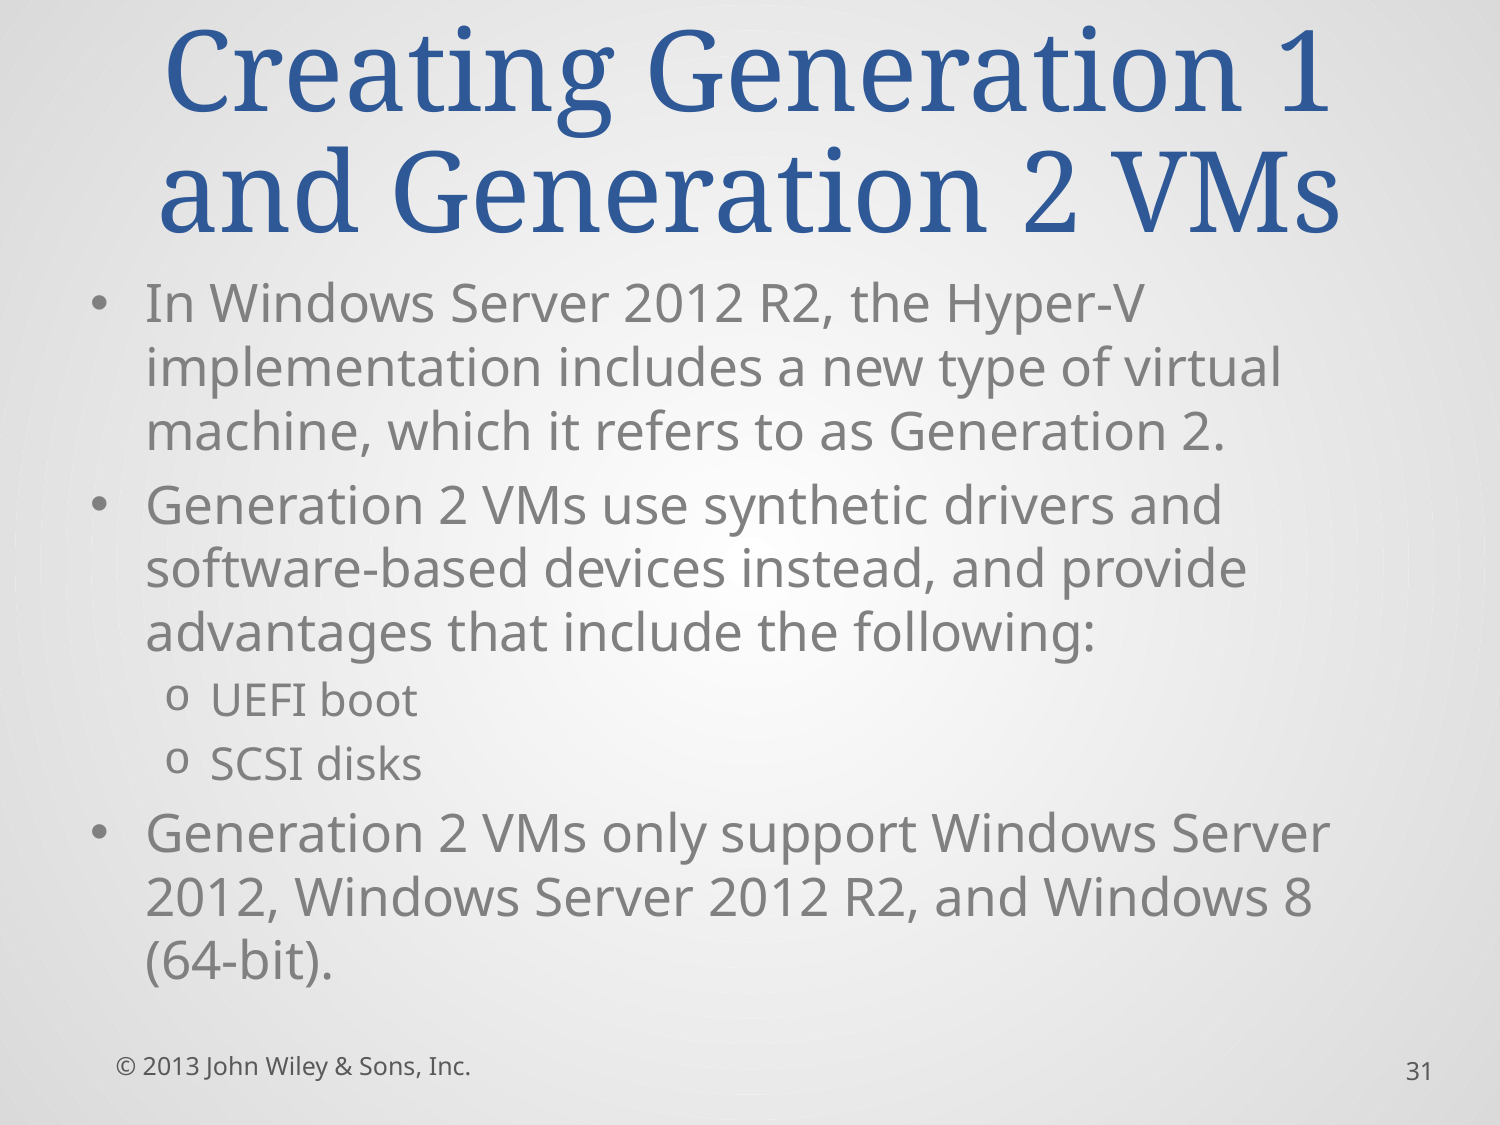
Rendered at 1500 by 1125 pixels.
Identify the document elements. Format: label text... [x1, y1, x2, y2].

footer © 2013 John Wiley & Sons, Inc. [108, 1037, 576, 1098]
slide_number 31 [1401, 1042, 1494, 1103]
title Creating Generation 1 and Generation 2 VMs [75, 0, 1425, 262]
list In Windows Server 2012 R2, the Hyper-V implementation includes a new type of virtual machine, which it refers to as Generation 2. Generation 2 VMs use synthetic drivers and software-based devices instead, and provide advantages that include the following: UEFI boot SCSI disks Generation 2 VMs only support Windows Server 2012, Windows Server 2012 R2, and Windows 8 (64-bit). [75, 262, 1425, 1005]
